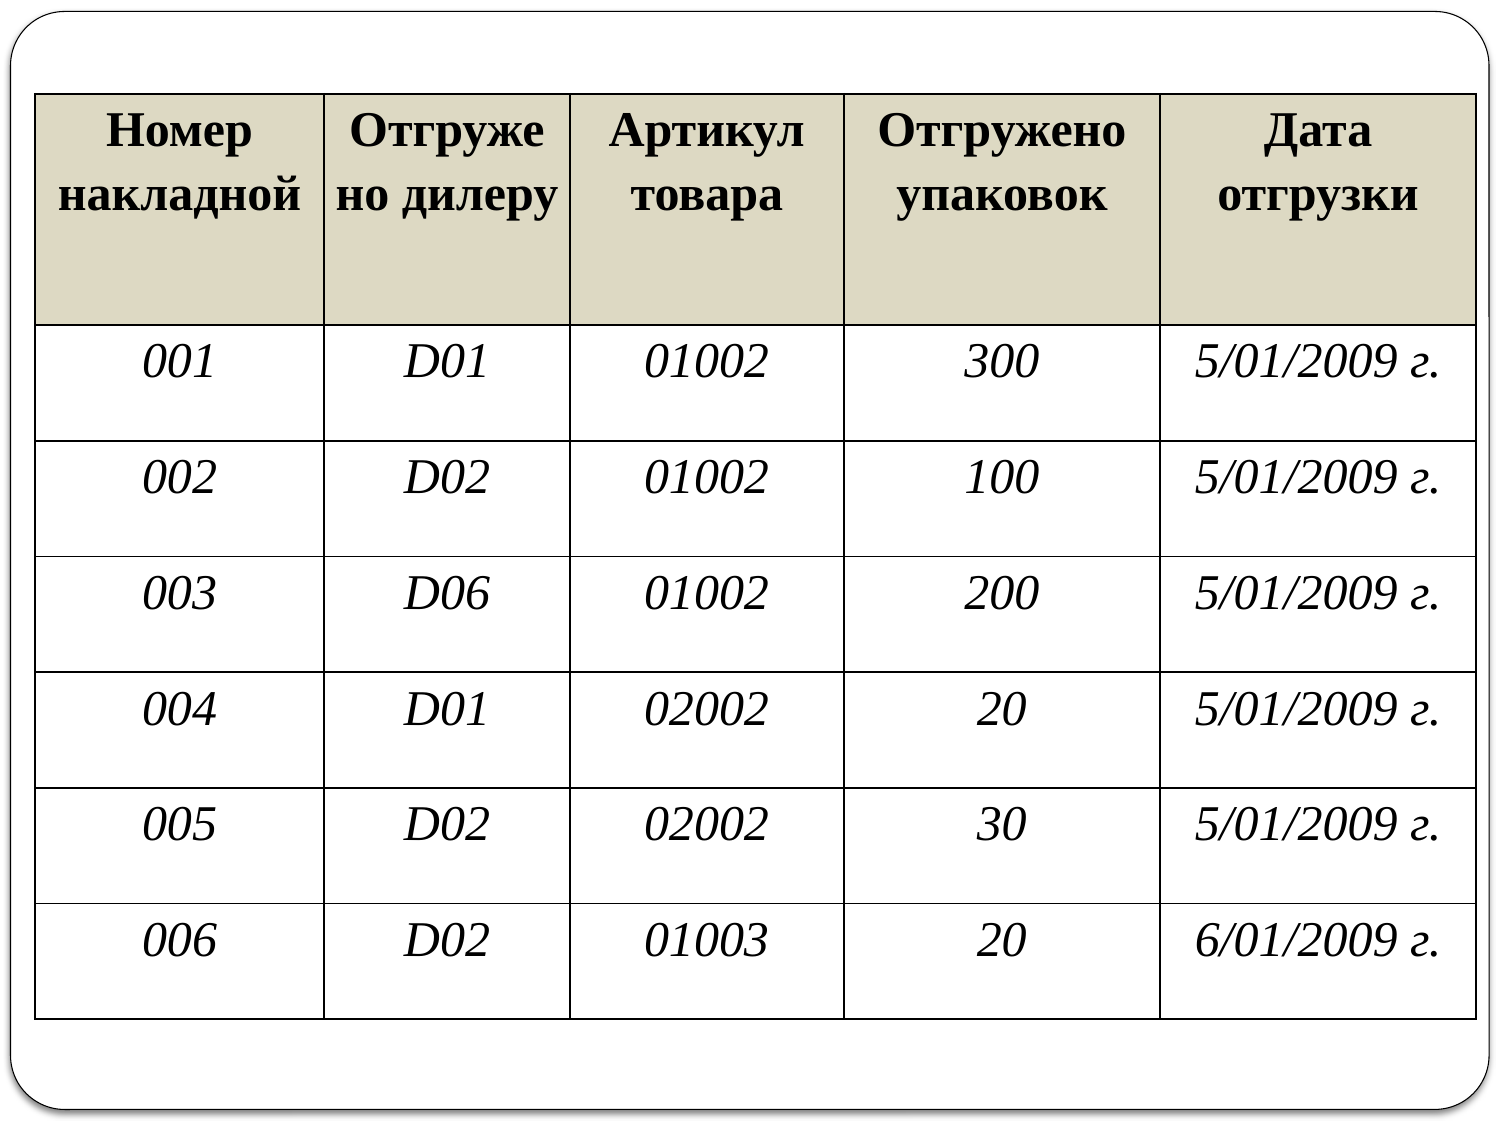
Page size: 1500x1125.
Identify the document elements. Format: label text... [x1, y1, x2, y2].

table_cell 5/01/2009 г. [1161, 326, 1475, 440]
table_cell D01 [325, 673, 569, 787]
table_cell 003 [36, 557, 323, 671]
table_cell 100 [845, 442, 1159, 556]
table_cell 30 [845, 789, 1159, 903]
table_header Артикул товара [571, 95, 843, 324]
table_cell 200 [845, 557, 1159, 671]
table_header Номер накладной [36, 95, 323, 324]
table_cell 6/01/2009 г. [1161, 904, 1475, 1018]
table_cell 02002 [571, 673, 843, 787]
table_header Отгружено упаковок [845, 95, 1159, 324]
table_cell D02 [325, 789, 569, 903]
table_cell D02 [325, 442, 569, 556]
table_cell 001 [36, 326, 323, 440]
table_cell 02002 [571, 789, 843, 903]
table_cell D06 [325, 557, 569, 671]
table_cell 5/01/2009 г. [1161, 557, 1475, 671]
table_cell 01002 [571, 557, 843, 671]
table_cell 01002 [571, 326, 843, 440]
table_cell D01 [325, 326, 569, 440]
table_cell 20 [845, 904, 1159, 1018]
table_cell 002 [36, 442, 323, 556]
table_cell 006 [36, 904, 323, 1018]
table_cell 5/01/2009 г. [1161, 673, 1475, 787]
table_cell 01003 [571, 904, 843, 1018]
table_cell 5/01/2009 г. [1161, 789, 1475, 903]
table_header Дата отгрузки [1161, 95, 1475, 324]
table_cell 300 [845, 326, 1159, 440]
table_header Отгружено дилеру [325, 95, 569, 324]
table_cell 01002 [571, 442, 843, 556]
table_cell D02 [325, 904, 569, 1018]
table_cell 005 [36, 789, 323, 903]
table_cell 20 [845, 673, 1159, 787]
table_cell 004 [36, 673, 323, 787]
table_cell 5/01/2009 г. [1161, 442, 1475, 556]
